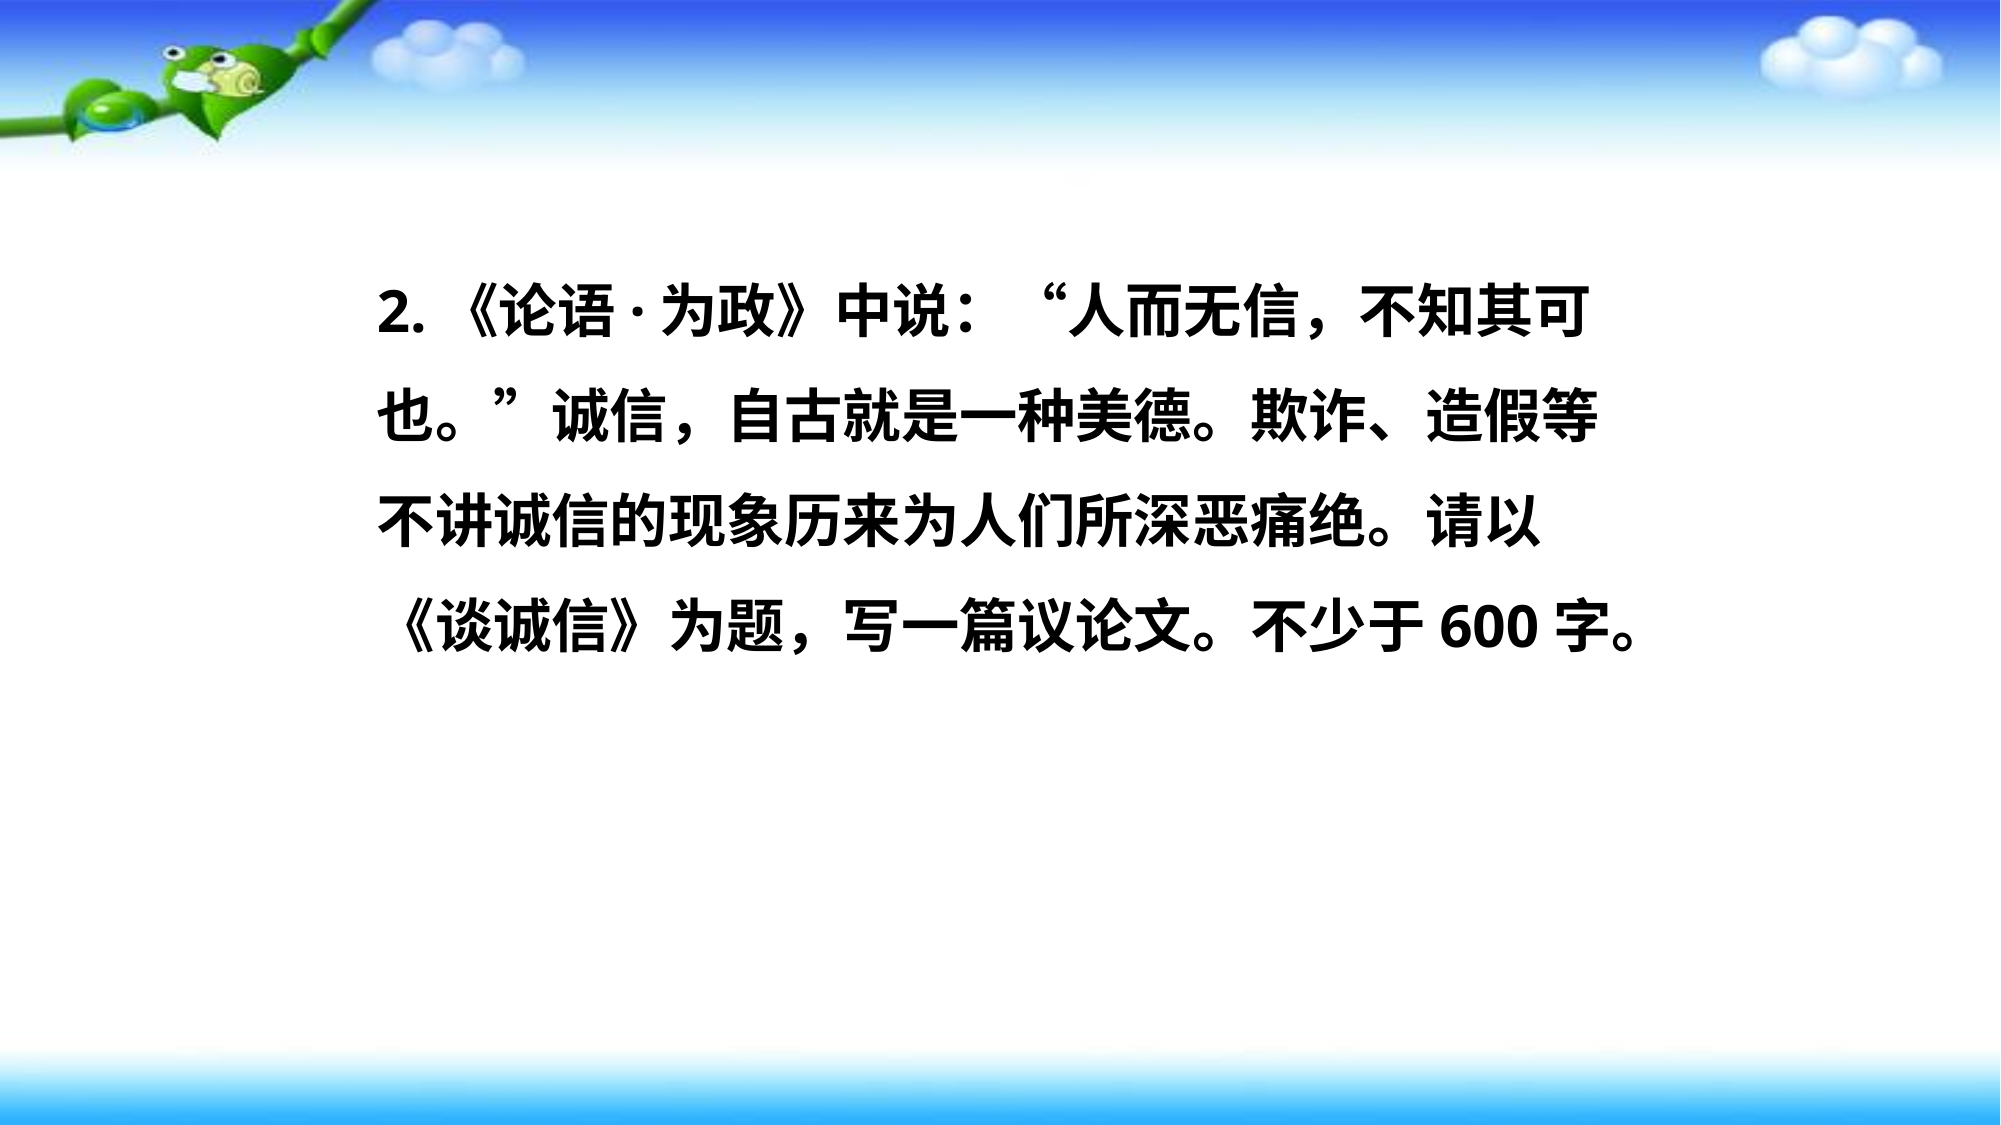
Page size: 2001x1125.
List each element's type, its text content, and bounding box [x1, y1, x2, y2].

picture [0, 0, 2001, 1125]
text_box 2.《论语·为政》中说：“人而无信，不知其可也。”诚信，自古就是一种美德。欺诈、造假等不讲诚信的现象历来为人们所深恶痛绝。请以《谈诚信》为题，写一篇议论文。不少于600字。 [362, 231, 1643, 667]
